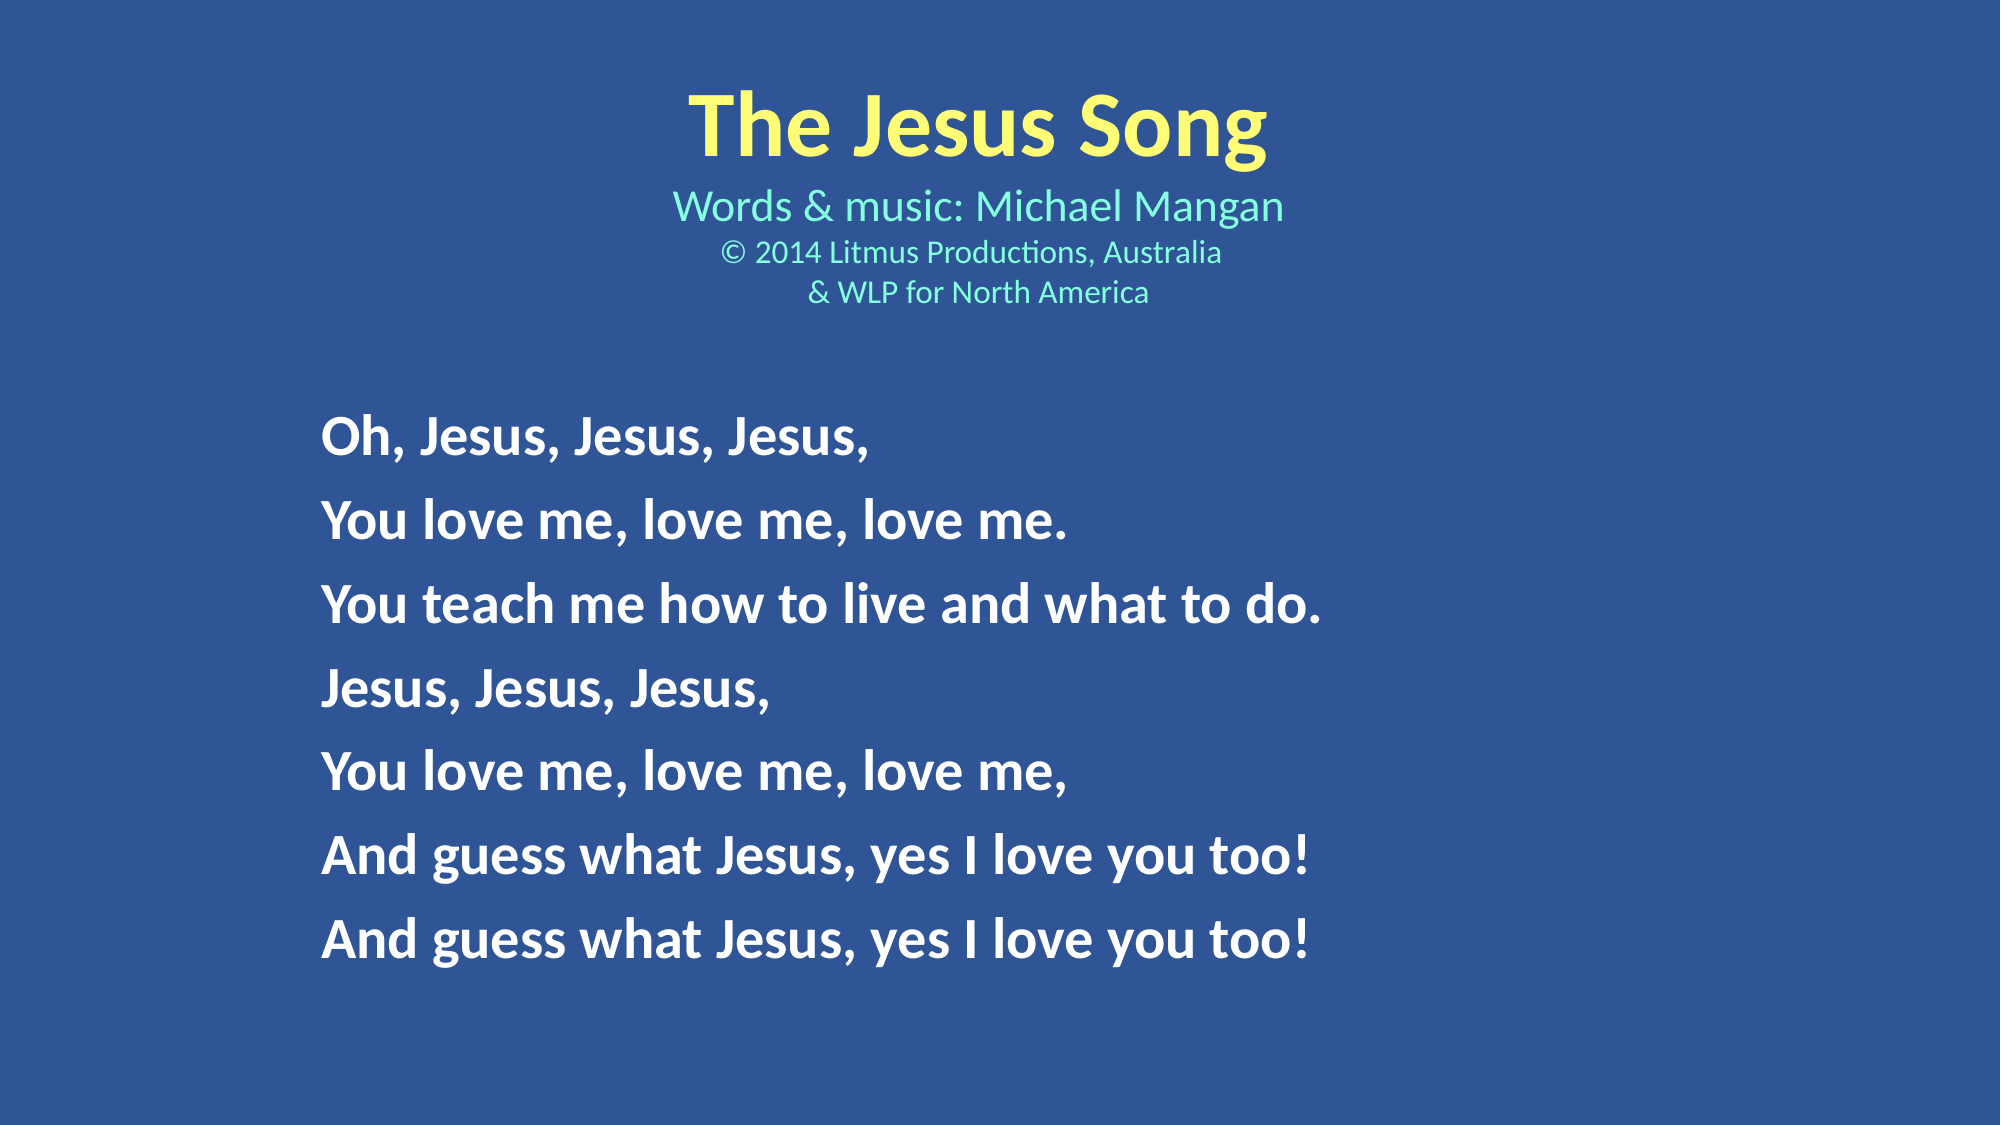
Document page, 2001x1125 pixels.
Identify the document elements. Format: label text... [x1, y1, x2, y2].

list Oh, Jesus, Jesus, Jesus, You love me, love me, love me. You teach me how to live and what to do. Jesus, Jesus, Jesus, You love me, love me, love me, And guess what Jesus, yes I love you too! And guess what Jesus, yes I love you too! [306, 397, 1694, 979]
text_box The Jesus Song Words & music: Michael Mangan © 2014 Litmus Productions, Australia & WLP for North America [291, 7, 1667, 366]
